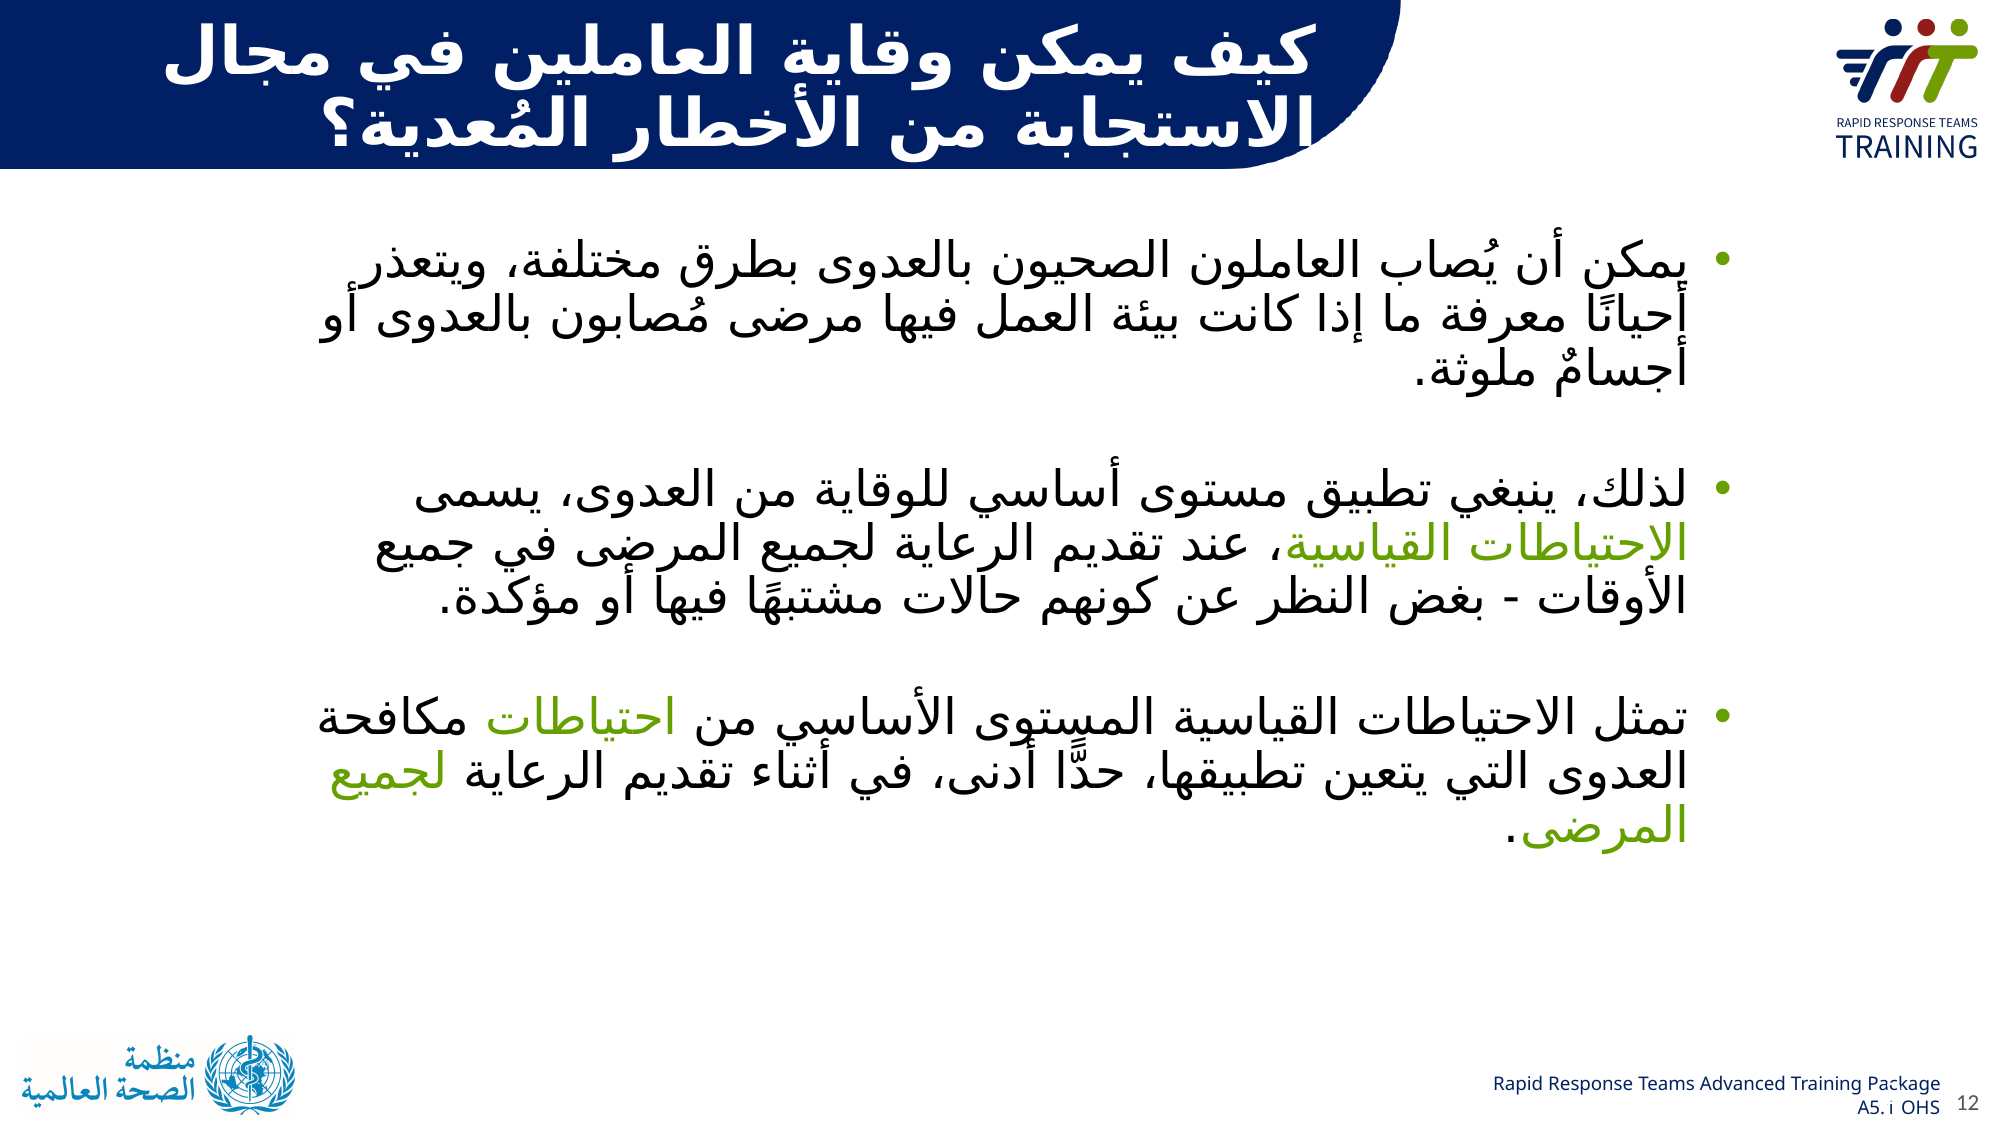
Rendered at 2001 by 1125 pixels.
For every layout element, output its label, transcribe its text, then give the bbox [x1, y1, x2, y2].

title كيف يمكن وقاية العاملين في مجال الاستجابة من الأخطار المُعدية؟ [0, 0, 1326, 184]
slide_number 12 [1882, 1037, 1930, 1092]
picture [1835, 19, 1978, 167]
picture [252, 1050, 258, 1059]
picture [22, 1035, 295, 1115]
list يمكن أن يُصاب العاملون الصحيون بالعدوى بطرق مختلفة، ويتعذر أحيانًا معرفة ما إذا كانت بيئة العمل فيها مرضى مُصابون بالعدوى أو أجسامٌ ملوثة. لذلك، ينبغي تطبيق مستوى أساسي للوقاية من العدوى، يسمى الاحتياطات القياسية، عند تقديم الرعاية لجميع المرضى في جميع الأوقات - بغض النظر عن كونهم حالات مشتبهًا فيها أو مؤكدة. تمثل الاحتياطات القياسية المستوى الأساسي من احتياطات مكافحة العدوى التي يتعين تطبيقها، حدًّا أدنى، في أثناء تقديم الرعاية لجميع المرضى. [260, 160, 1740, 1037]
picture [1326, 0, 1401, 160]
